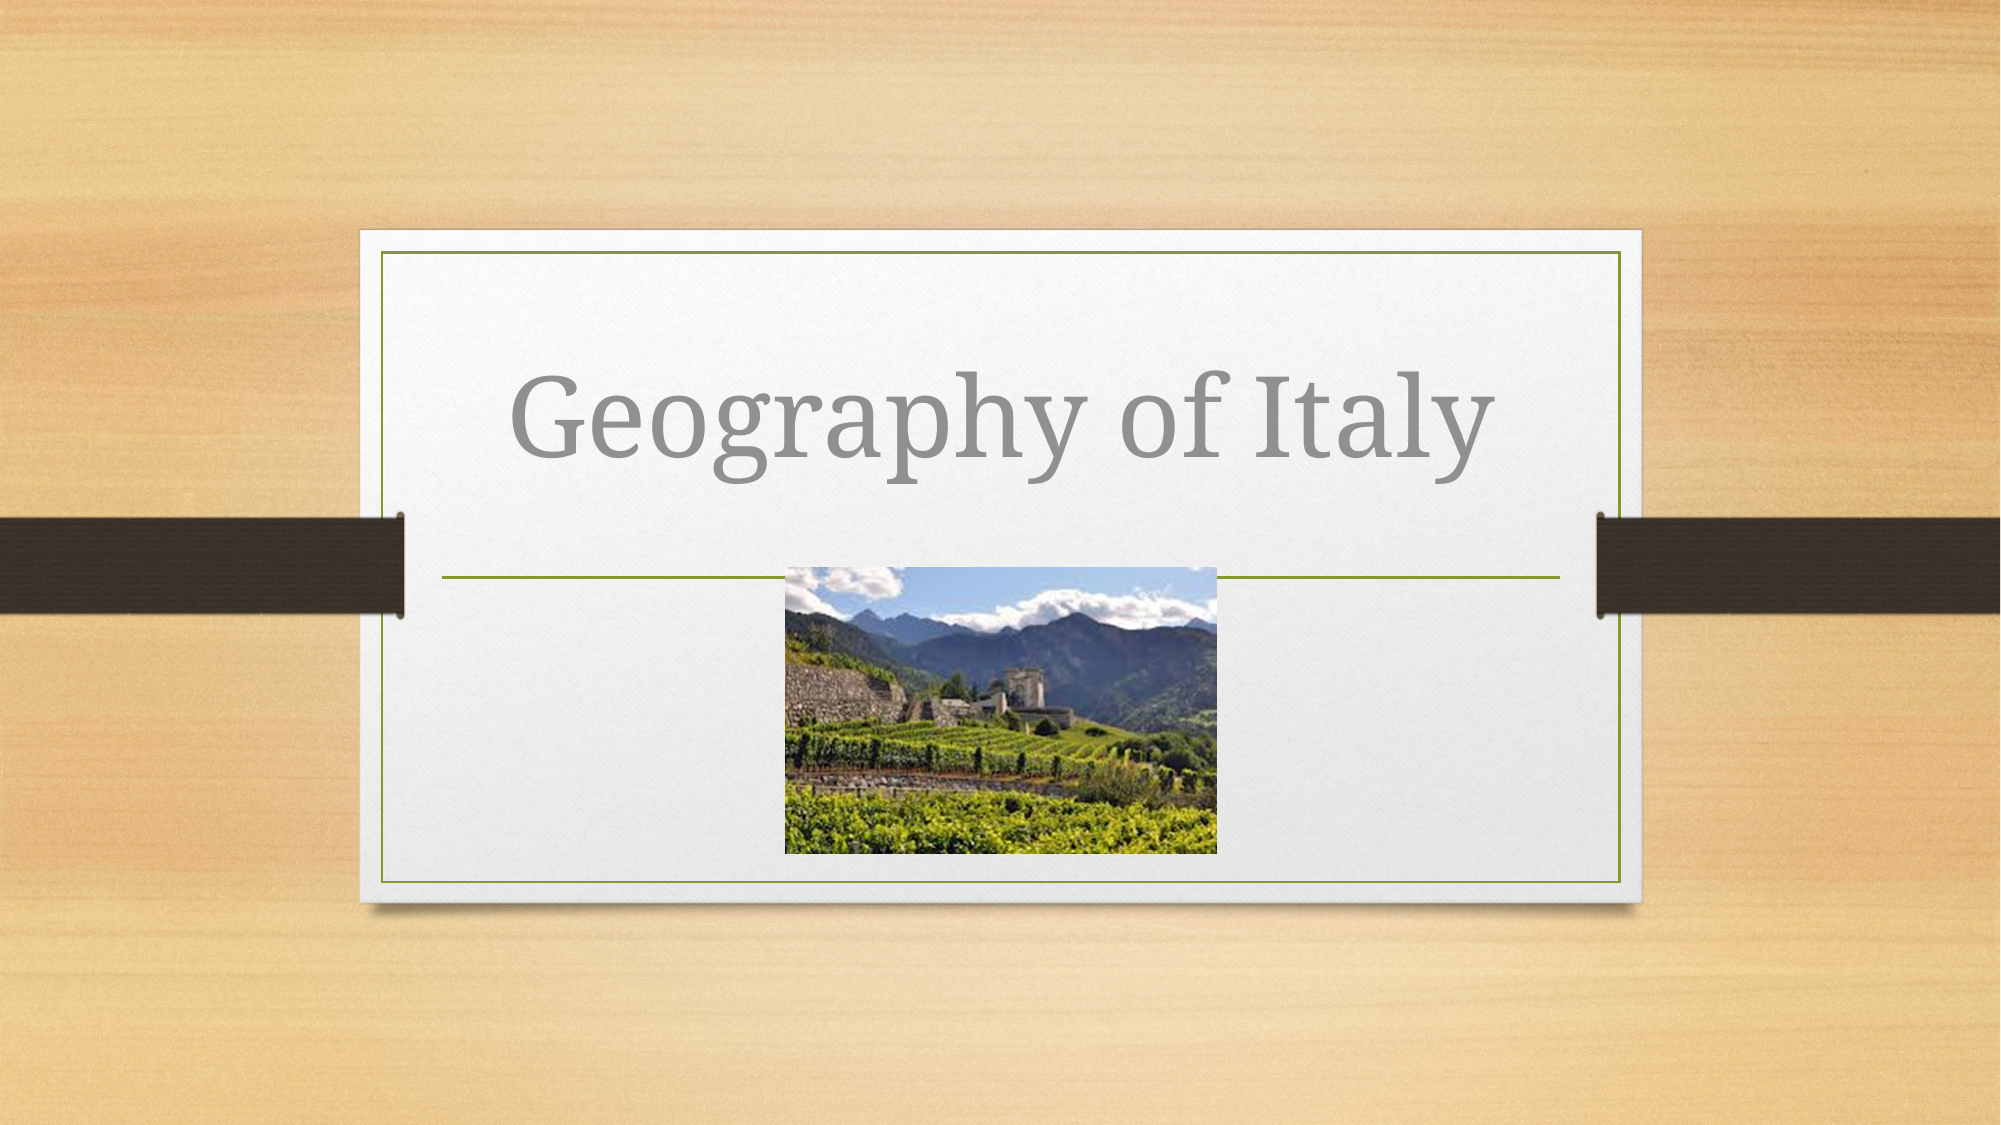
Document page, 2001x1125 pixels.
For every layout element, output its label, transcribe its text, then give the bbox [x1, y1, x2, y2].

title Geography of Italy [441, 248, 1560, 488]
picture [0, 0, 2001, 1125]
